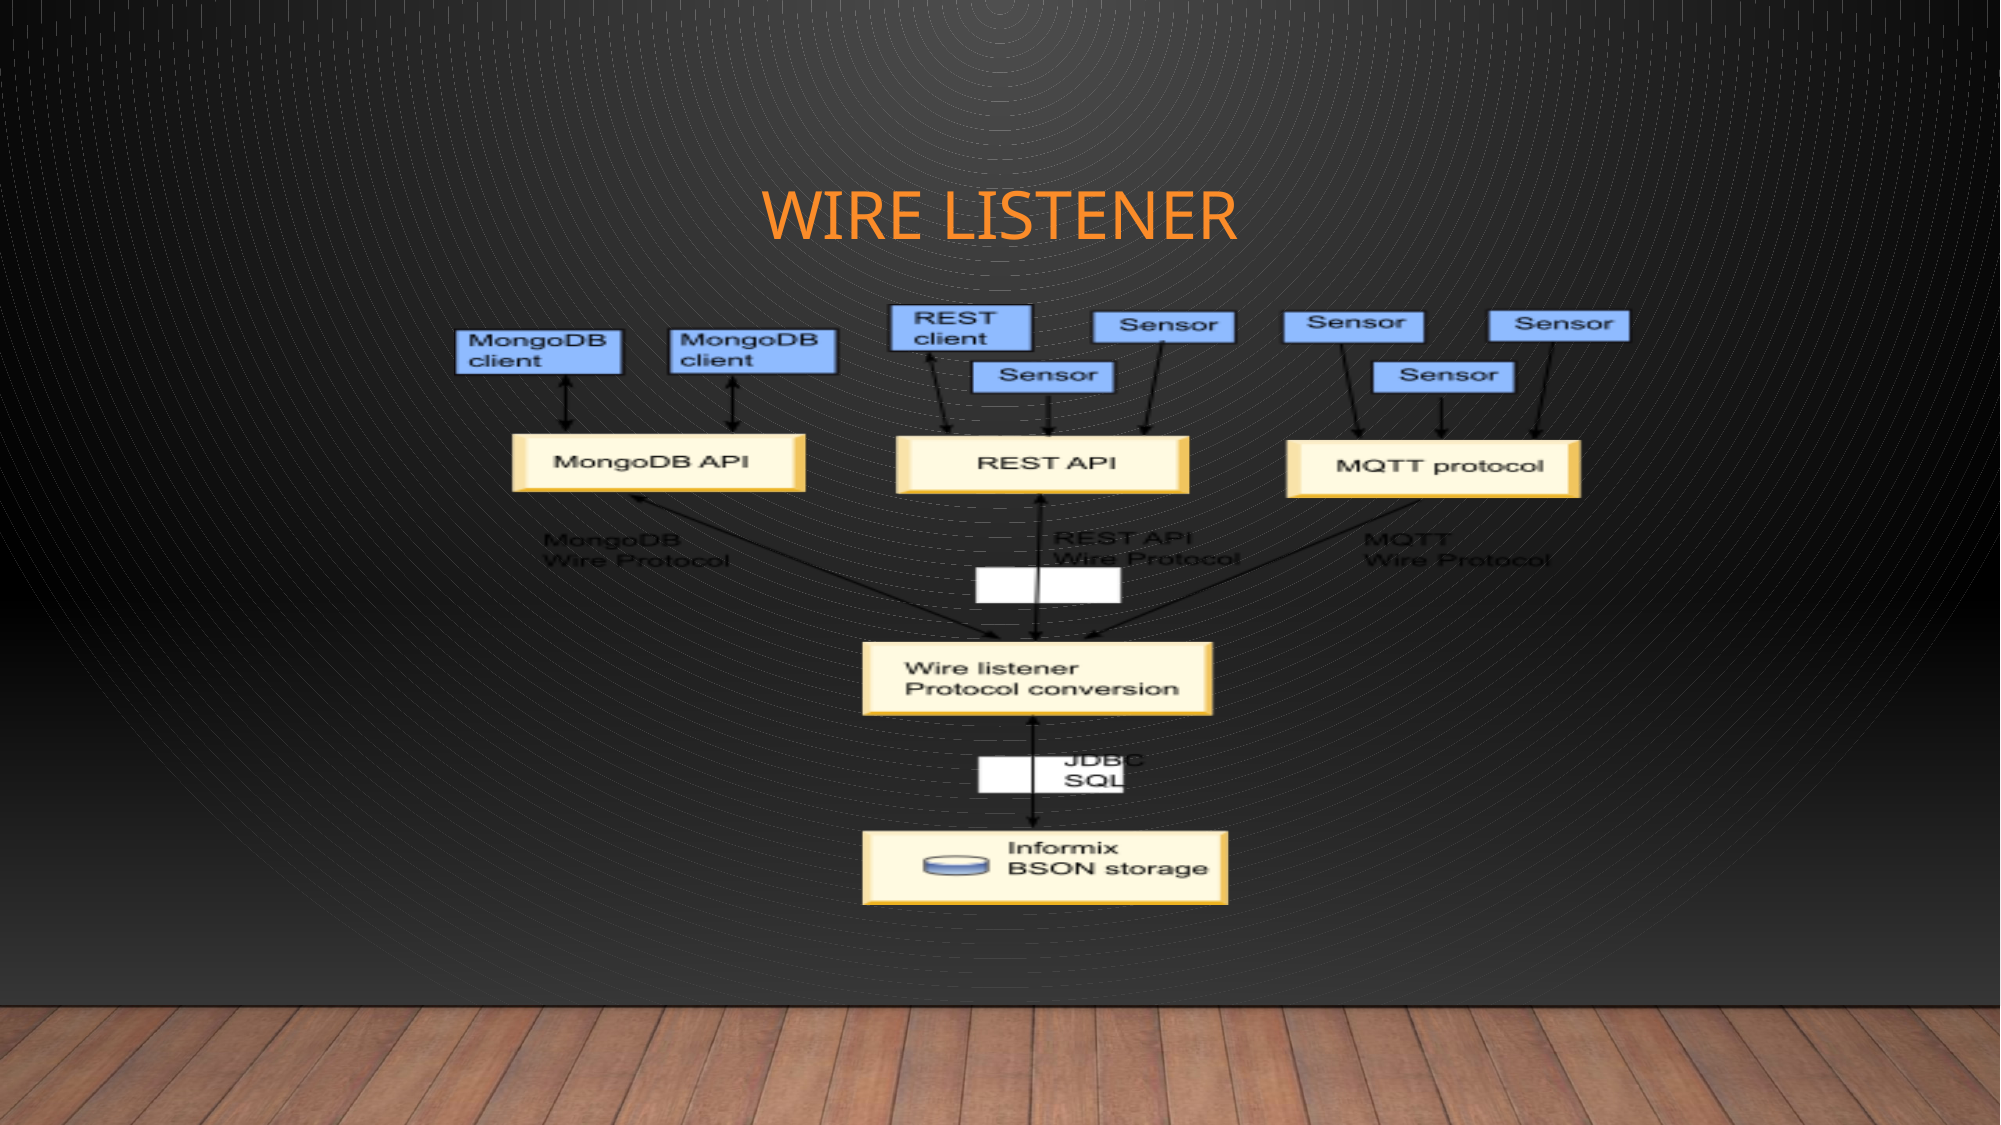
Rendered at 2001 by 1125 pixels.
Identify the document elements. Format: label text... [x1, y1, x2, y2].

picture [0, 1005, 2000, 1125]
picture [454, 303, 1722, 906]
title WIRE LISTENER [238, 131, 1763, 305]
